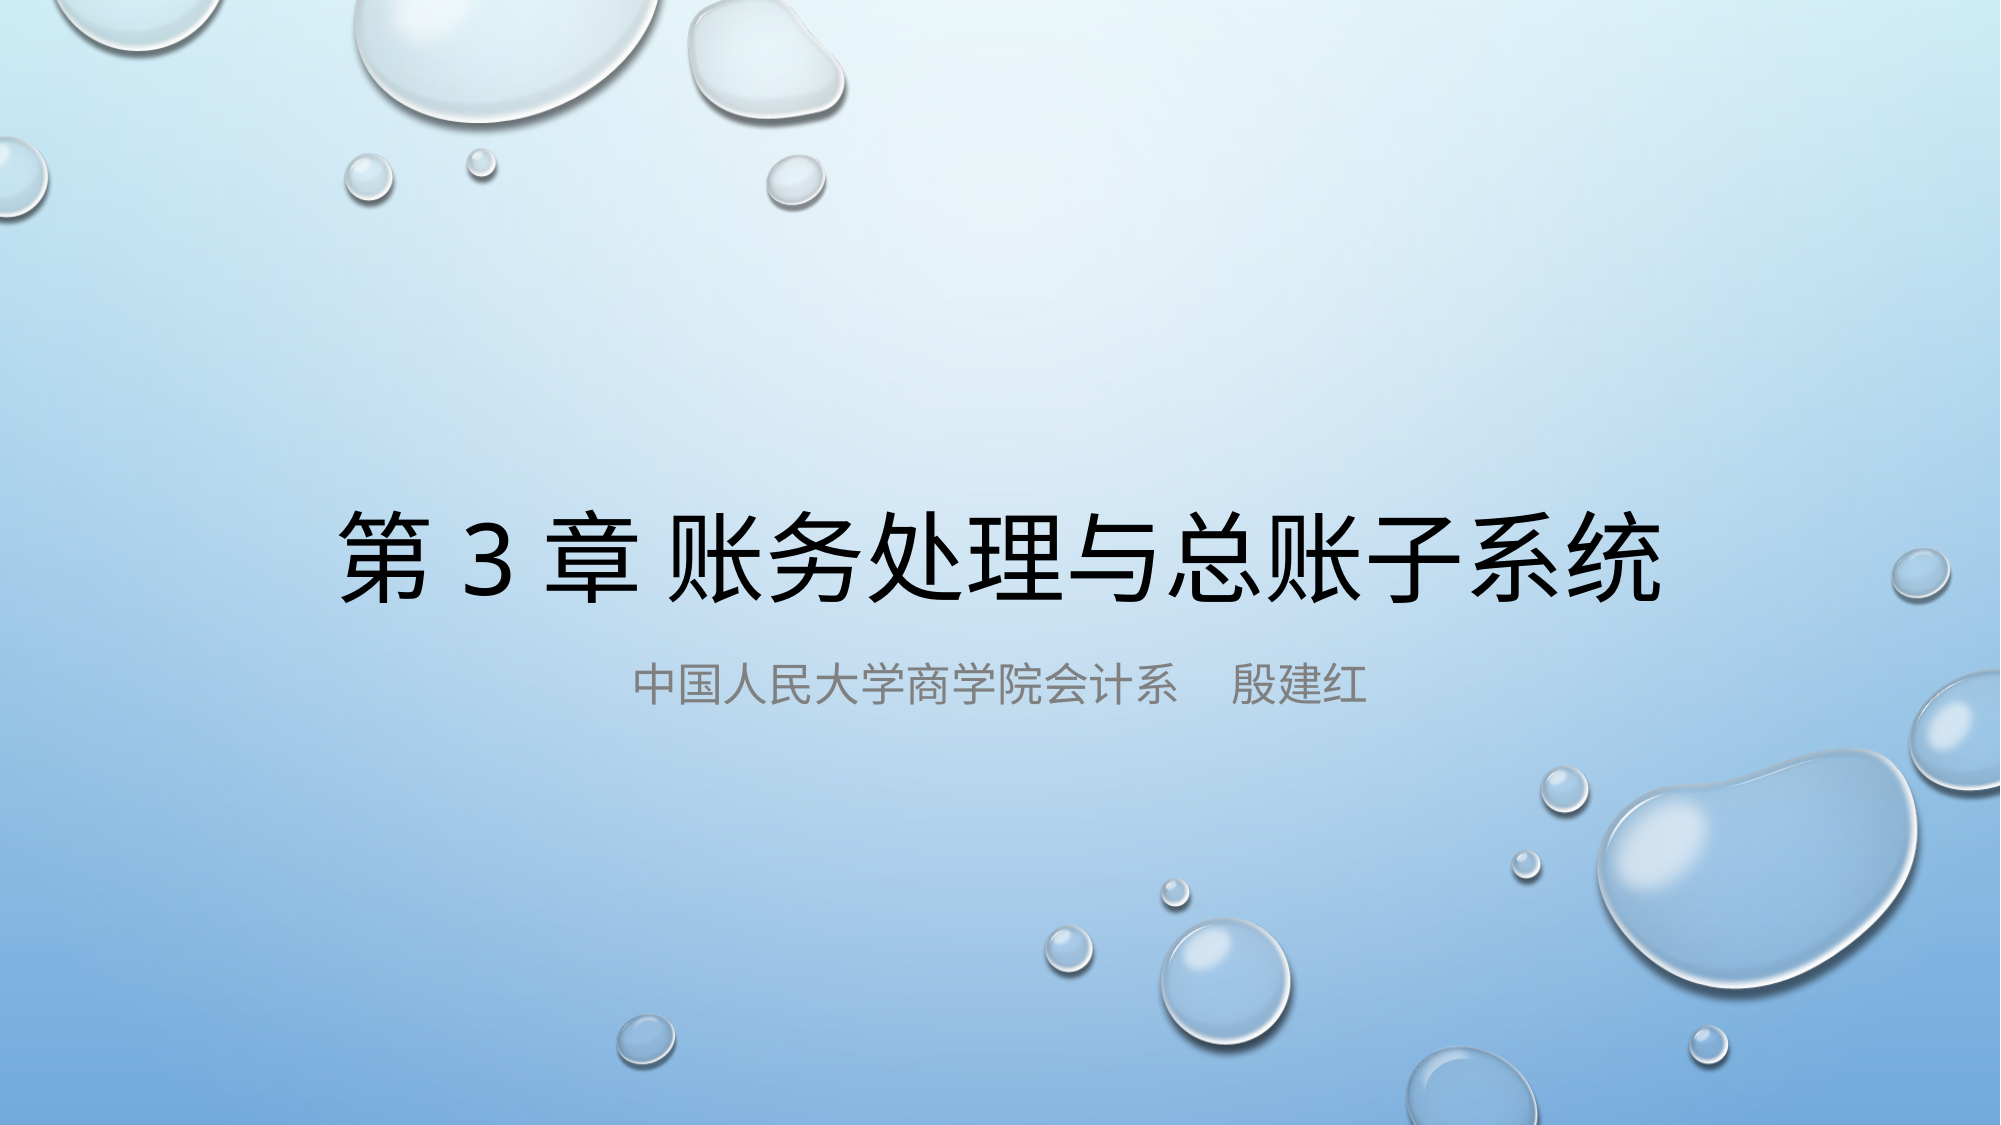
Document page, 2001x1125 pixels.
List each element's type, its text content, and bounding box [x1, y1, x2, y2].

title 第3章 账务处理与总账子系统 [287, 213, 1713, 625]
subtitle 中国人民大学商学院会计系 殷建红 [287, 637, 1713, 863]
picture [0, 0, 2000, 1125]
